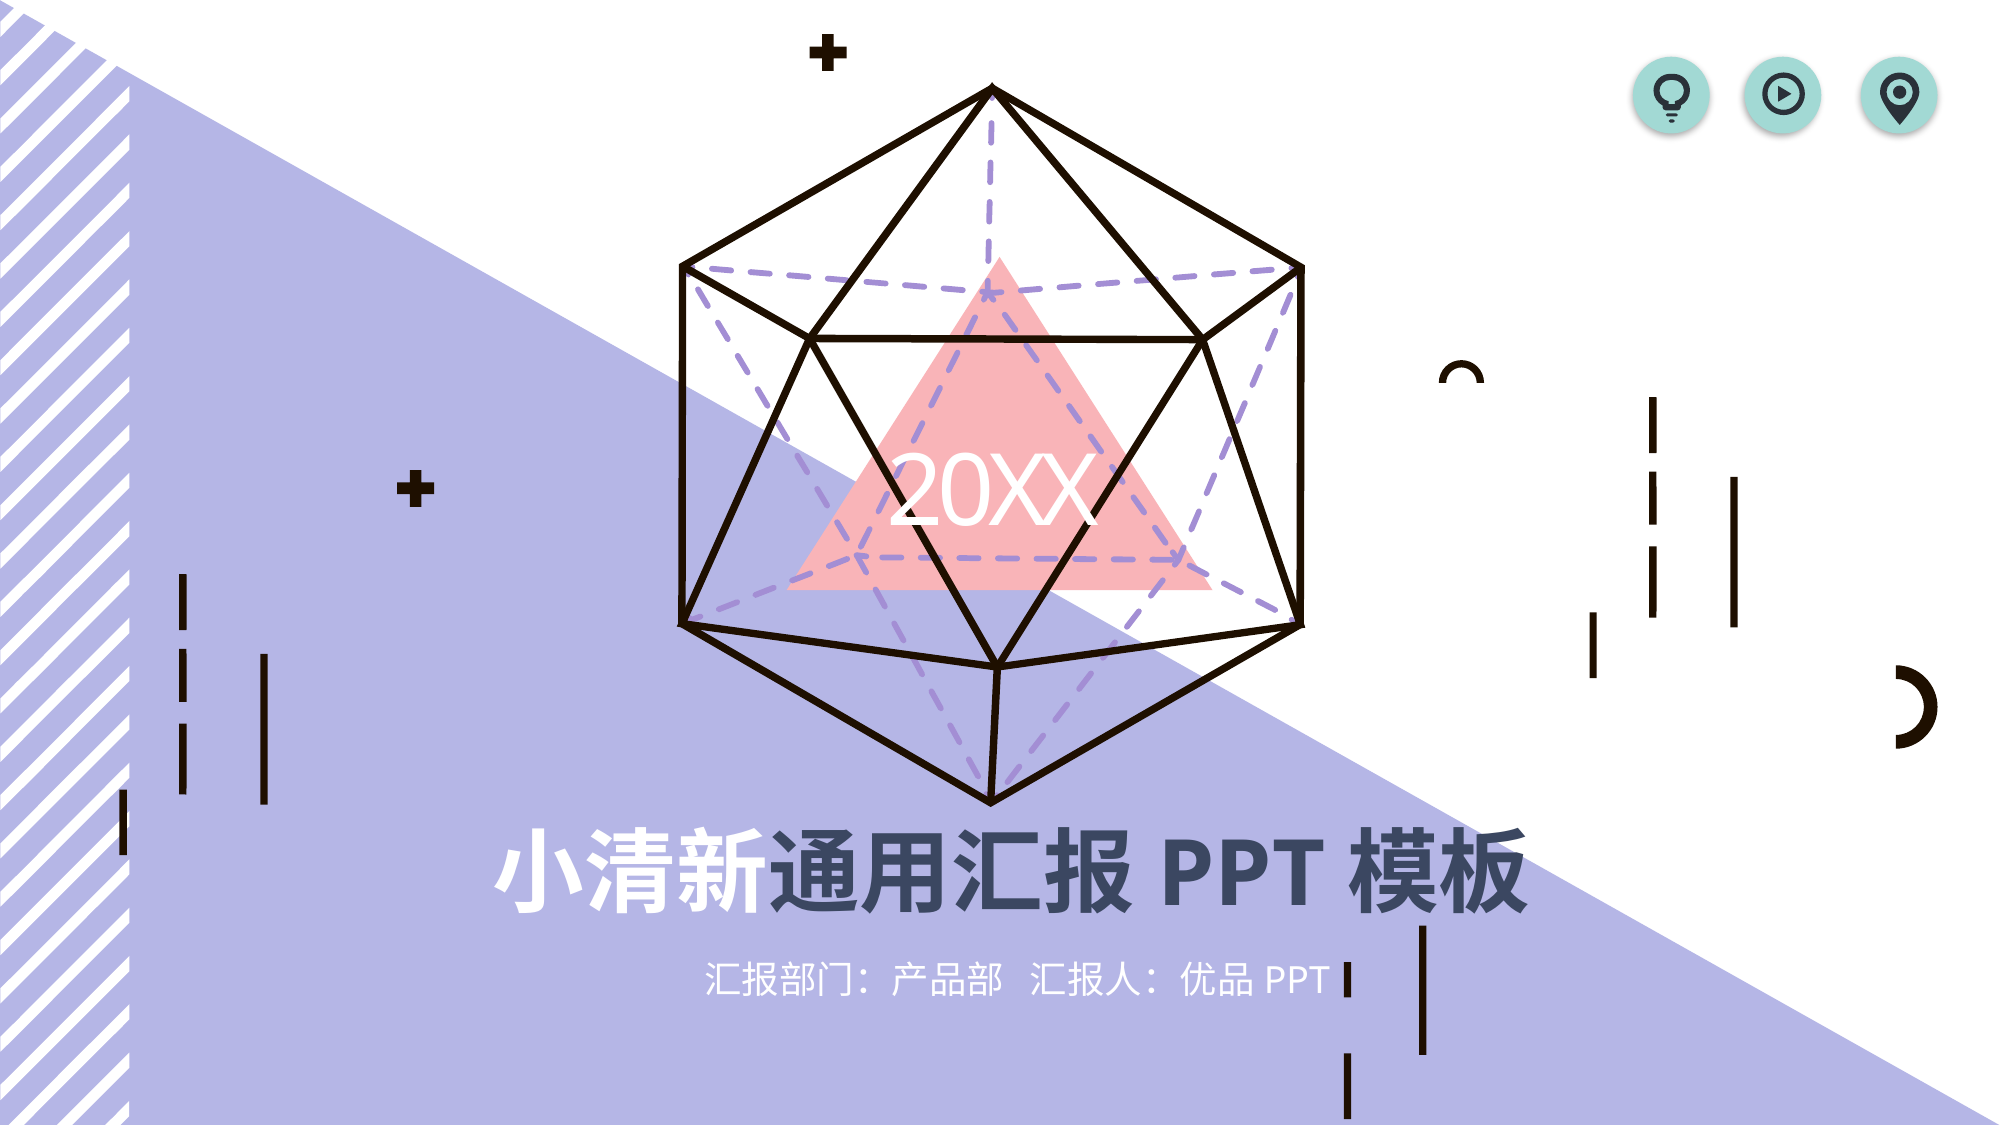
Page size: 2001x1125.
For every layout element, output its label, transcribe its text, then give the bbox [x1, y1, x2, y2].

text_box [1744, 56, 1822, 134]
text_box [1589, 396, 1738, 679]
text_box [1895, 665, 1938, 749]
text_box 小清新通用汇报PPT模板 [478, 751, 1546, 931]
text_box [1438, 360, 1485, 383]
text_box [1632, 56, 1710, 134]
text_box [1860, 56, 1938, 134]
text_box [135, 76, 1340, 1125]
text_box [676, 81, 1306, 808]
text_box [1343, 925, 1427, 1120]
text_box [397, 470, 435, 507]
text_box [1429, 869, 2000, 1125]
text_box 汇报部门：产品部 汇报人：优品PPT [689, 931, 1338, 1009]
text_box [0, 2, 130, 1125]
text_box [119, 573, 268, 856]
text_box [809, 34, 847, 71]
